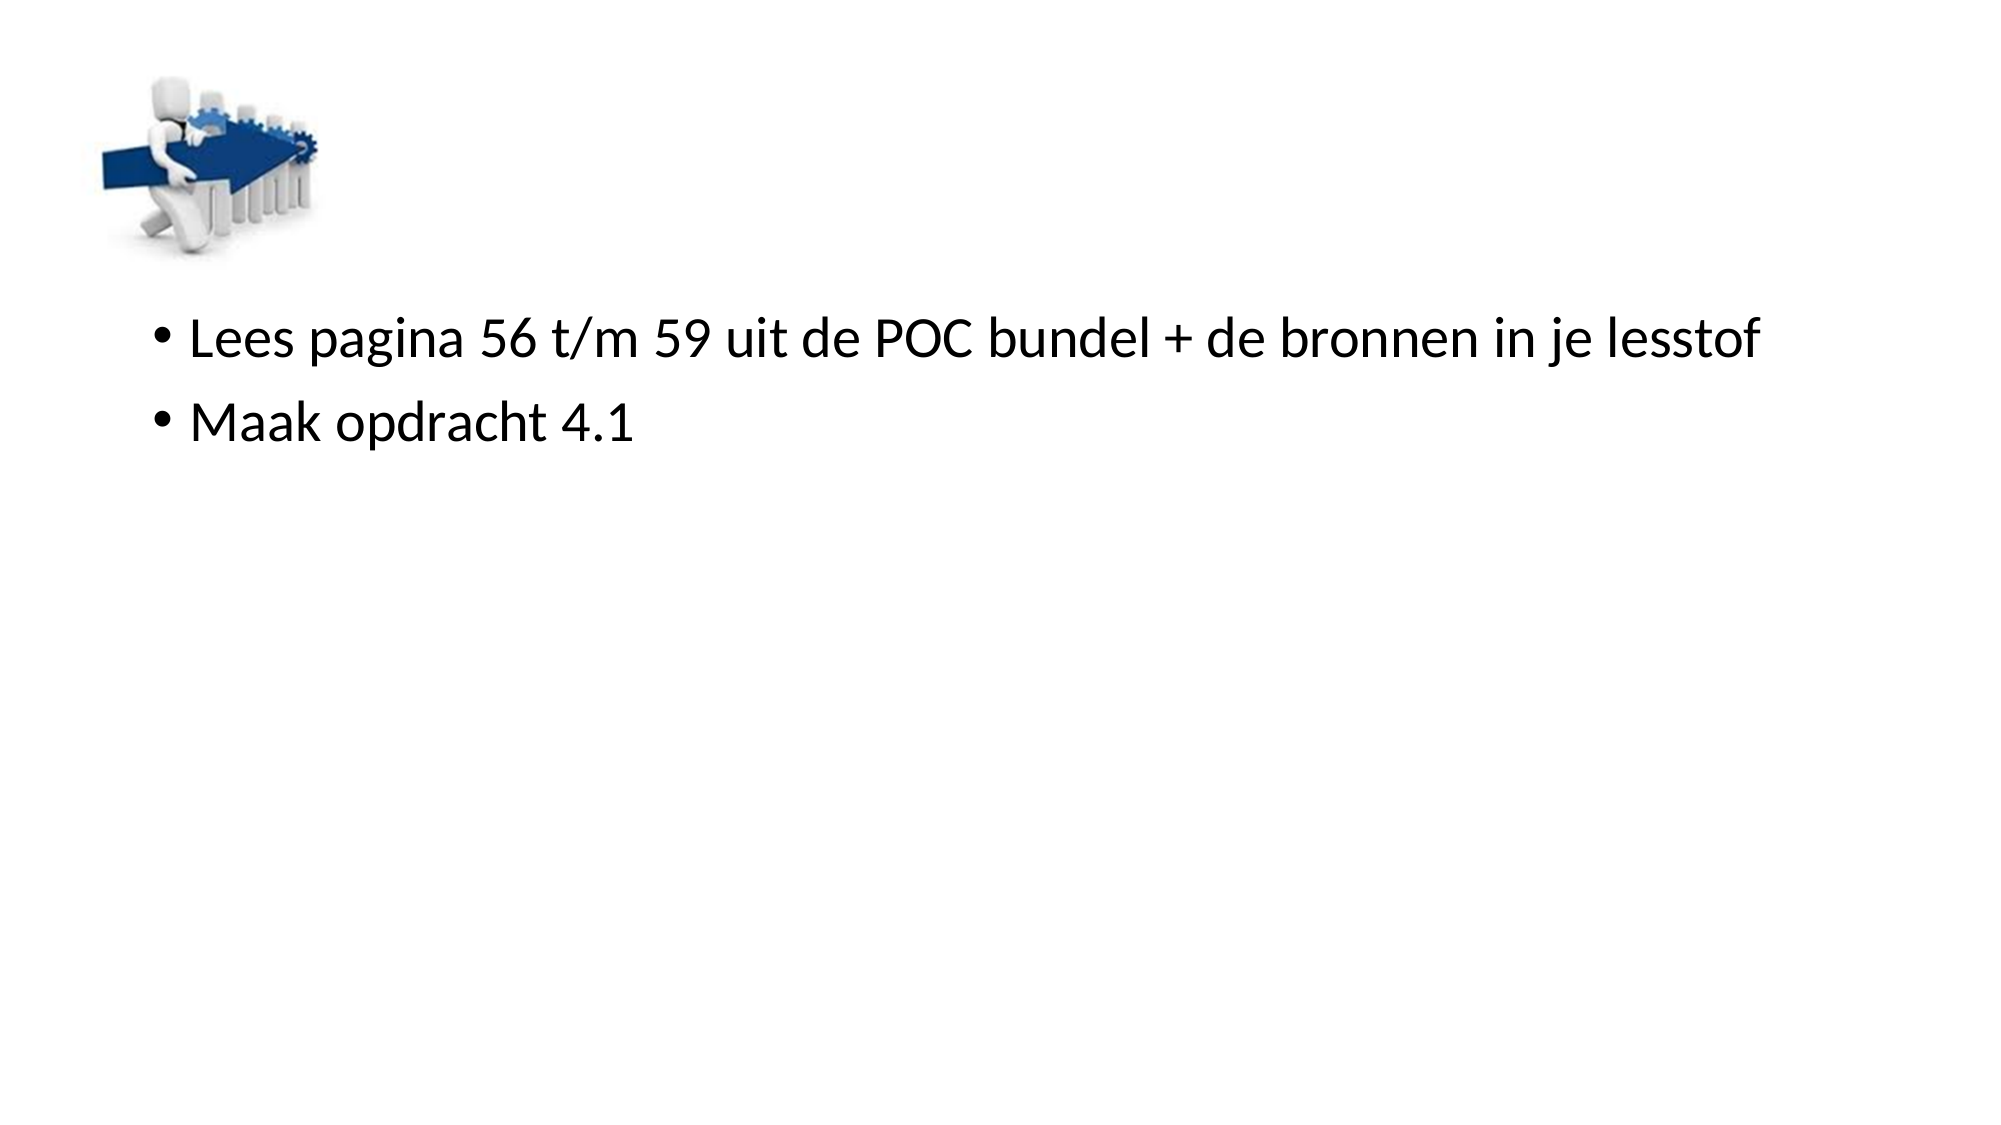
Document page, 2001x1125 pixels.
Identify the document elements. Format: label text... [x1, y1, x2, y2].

list Lees pagina 56 t/m 59 uit de POC bundel + de bronnen in je lesstof Maak opdracht 4.1 [137, 299, 1863, 1014]
picture [55, 63, 364, 278]
